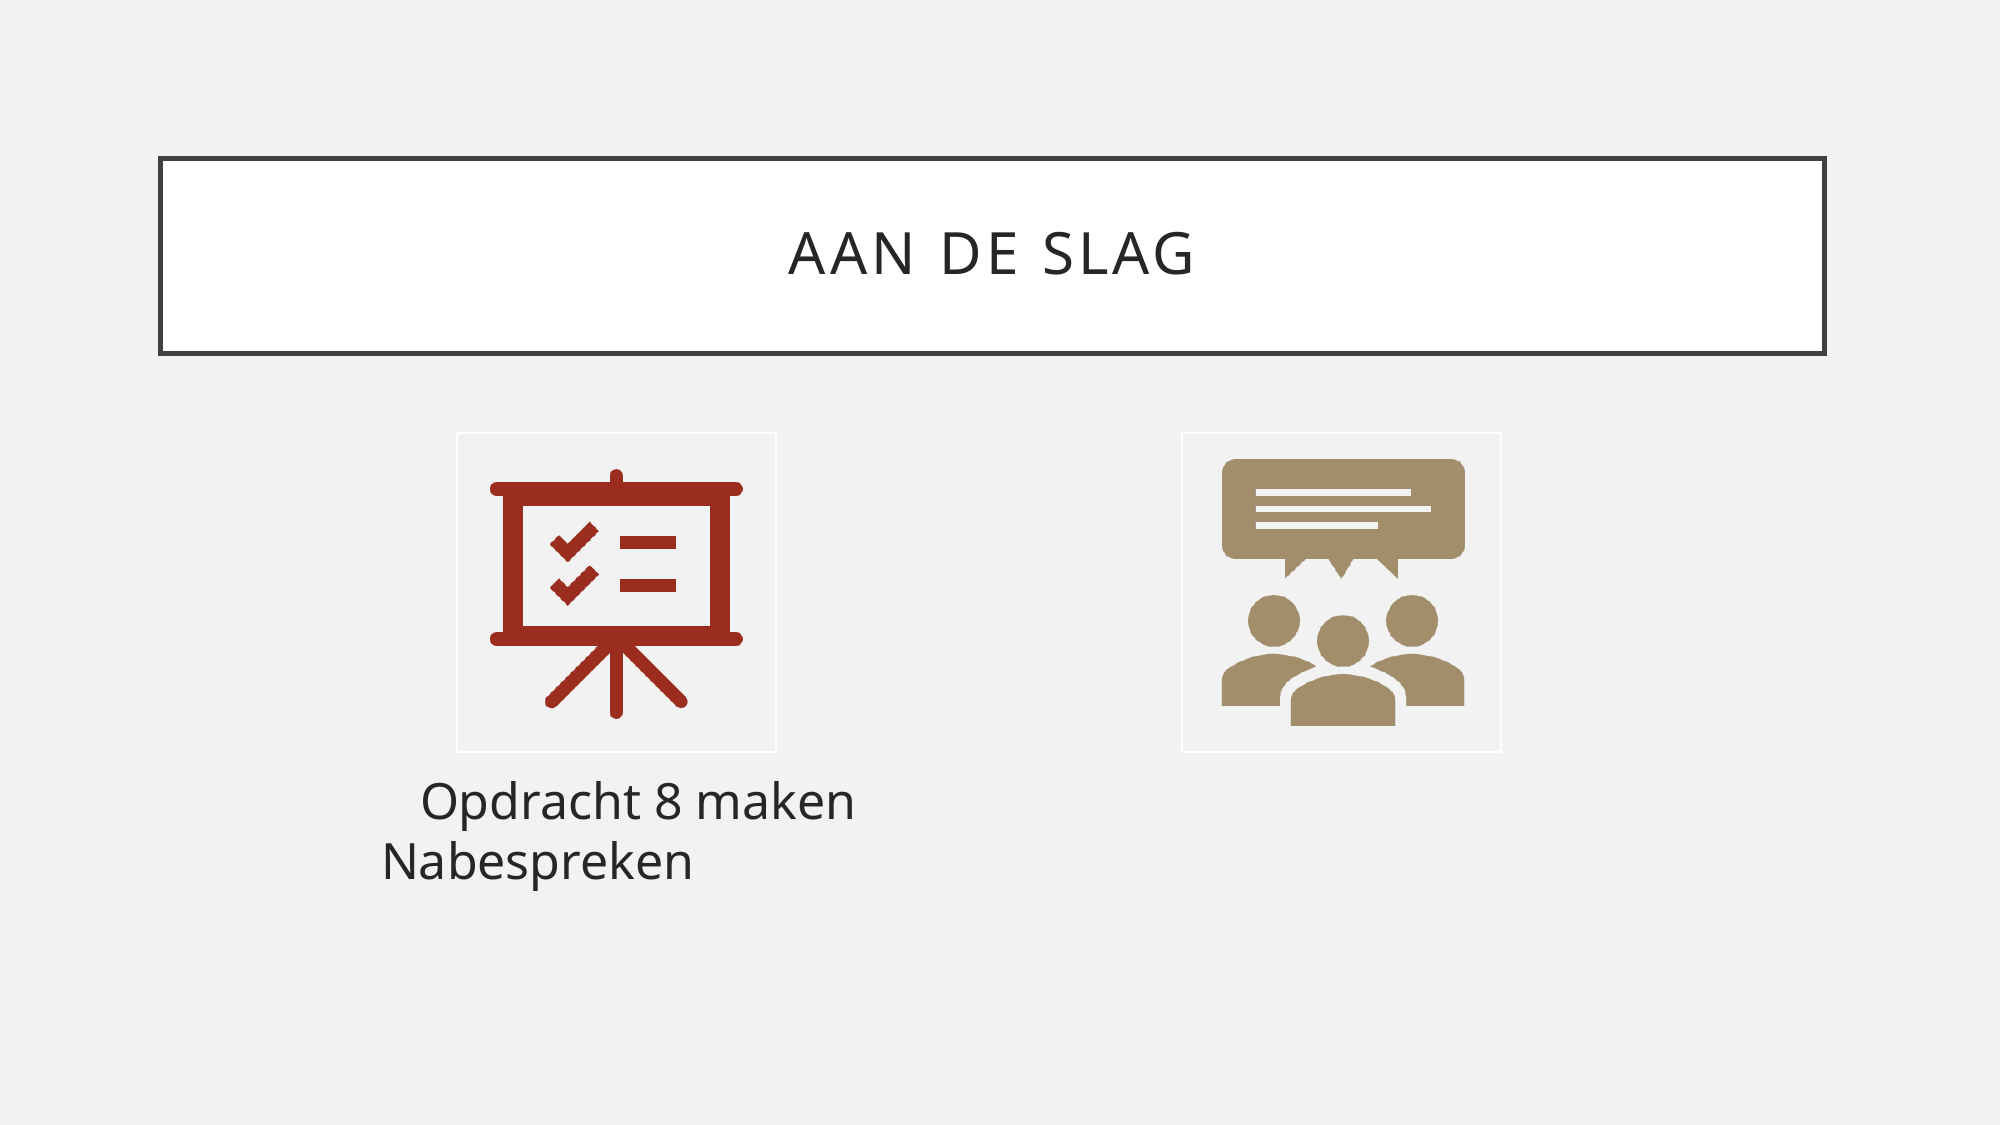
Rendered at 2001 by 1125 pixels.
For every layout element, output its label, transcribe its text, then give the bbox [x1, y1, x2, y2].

title Aan de slag [158, 156, 1827, 356]
text_box [456, 432, 777, 753]
list Opdracht 8 maken Nabespreken [366, 432, 1634, 942]
text_box [1181, 432, 1502, 753]
